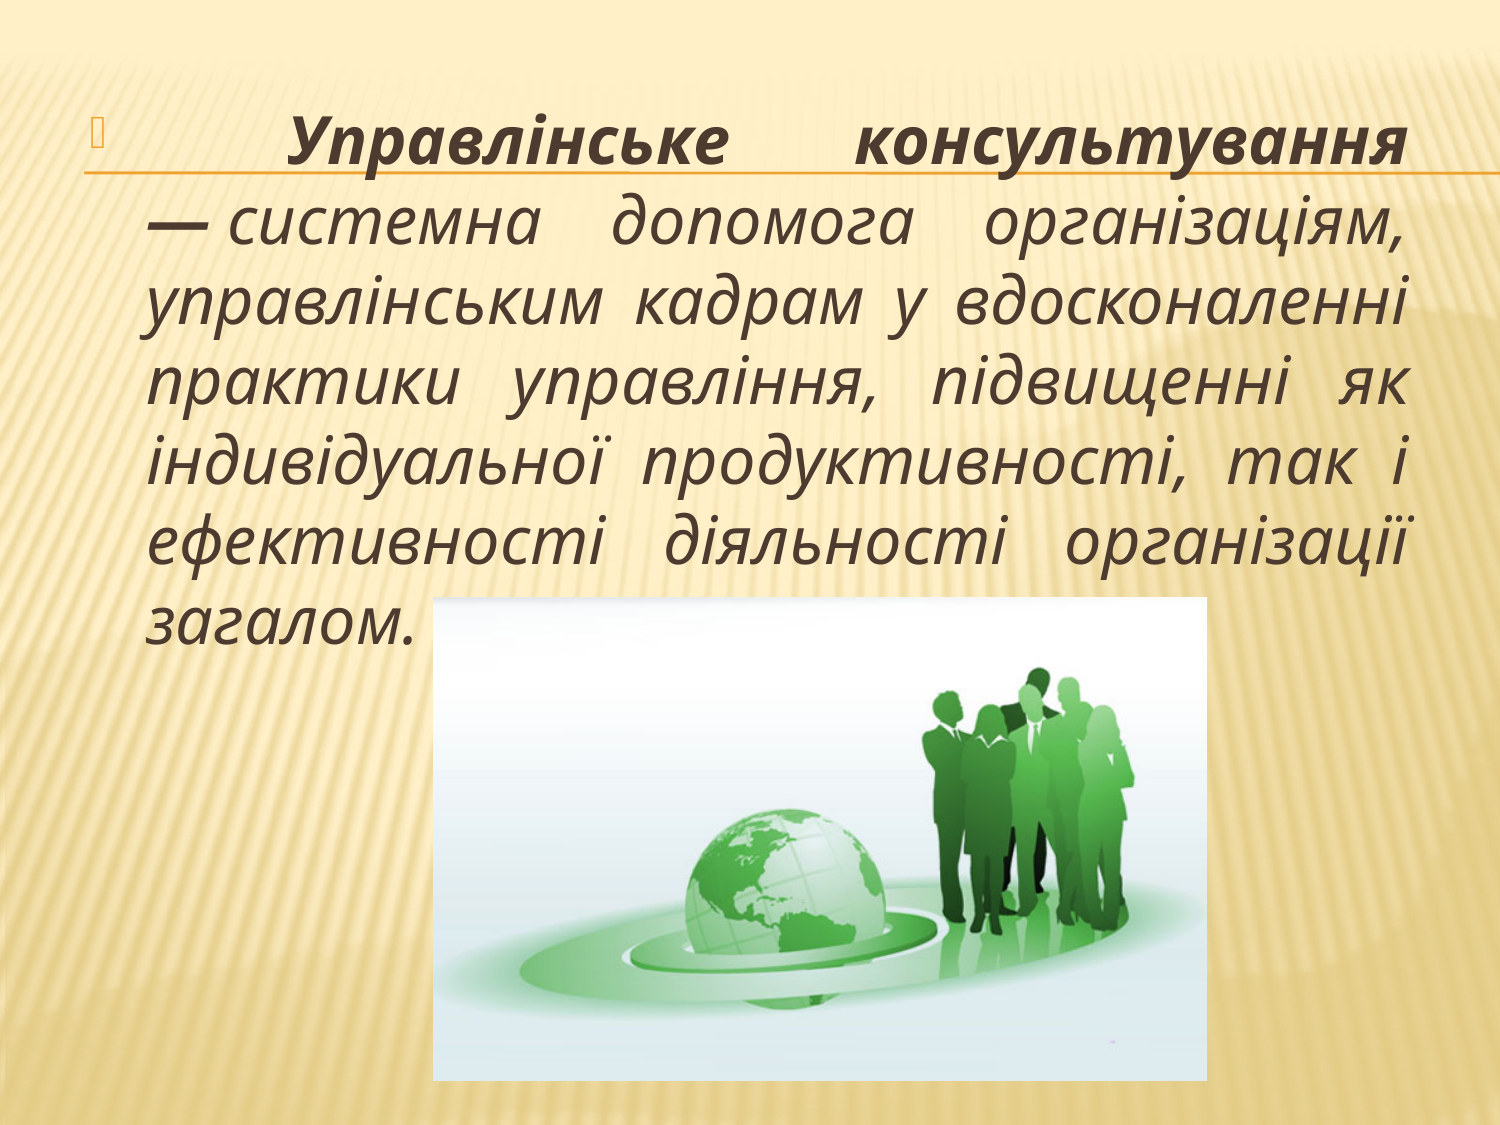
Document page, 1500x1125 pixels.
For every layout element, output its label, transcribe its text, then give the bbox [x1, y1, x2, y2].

list Управлінське консультування — системна допомога організаціям, управлінським кадрам у вдосконаленні практики управління, підвищенні як індивідуальної продуктивності, так і ефективності діяльності організації загалом. [75, 90, 1425, 1038]
picture [433, 597, 1208, 1081]
